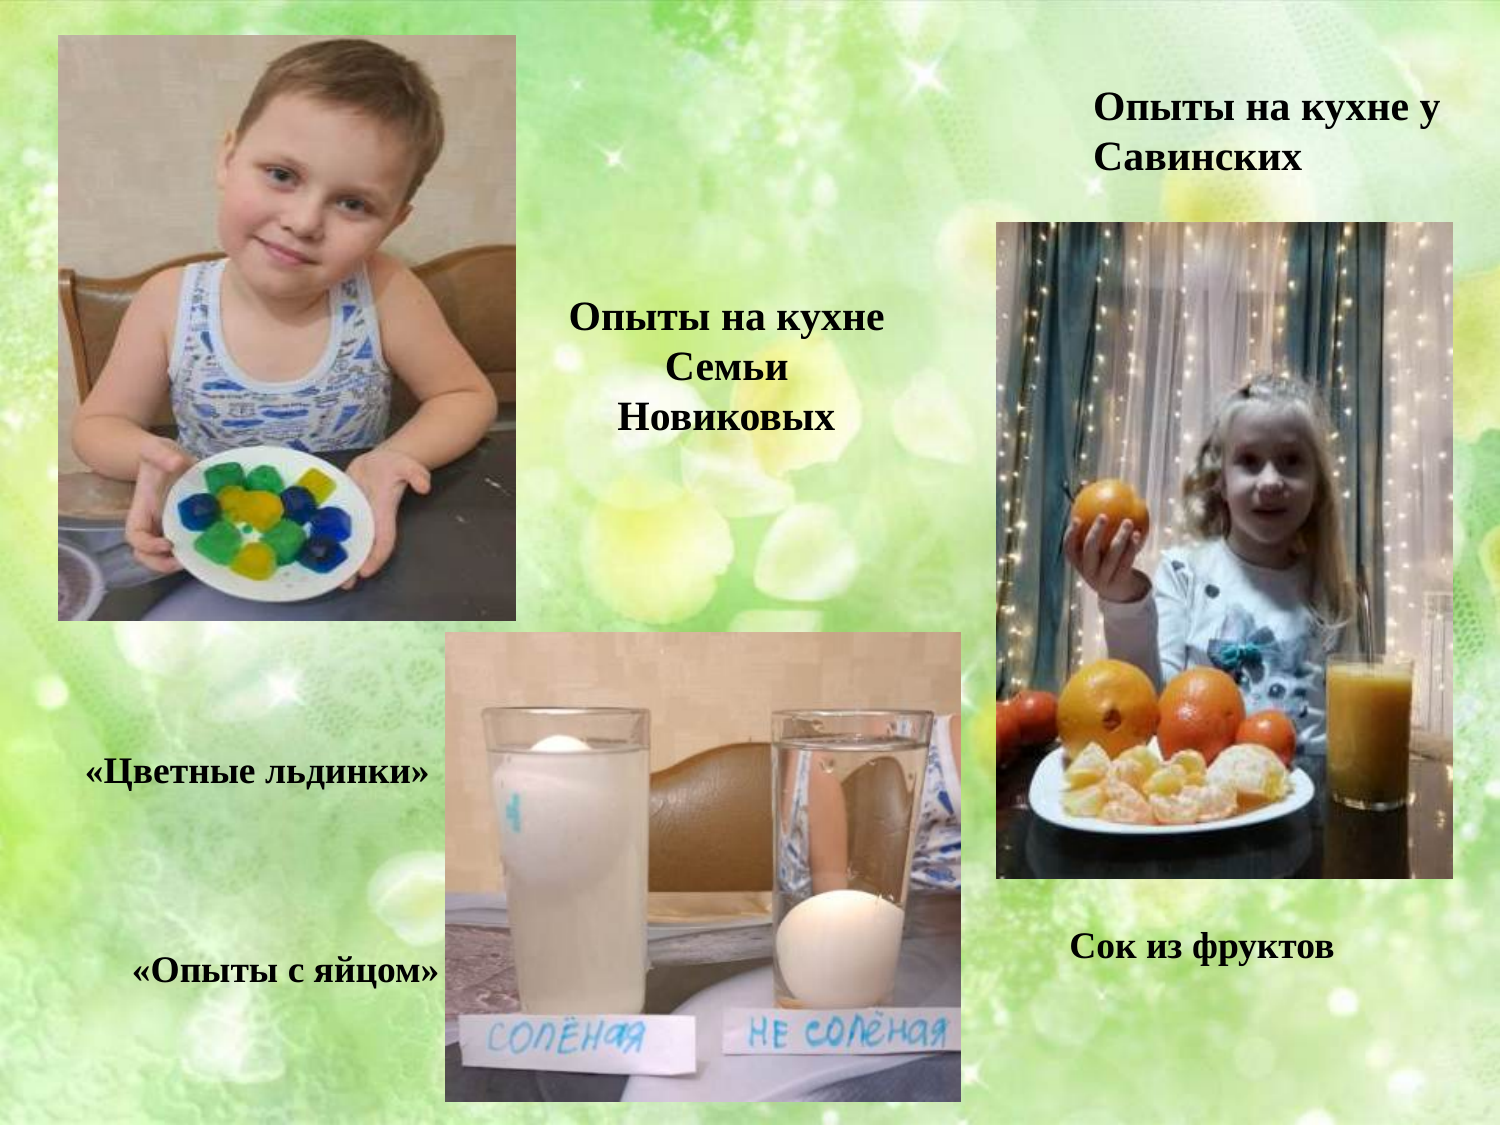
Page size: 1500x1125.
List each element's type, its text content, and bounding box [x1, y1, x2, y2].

text_box «Опыты с яйцом» [117, 937, 440, 998]
text_box Сок из фруктов [1054, 913, 1430, 974]
picture [0, 0, 1500, 1125]
text_box Опыты на кухне у Савинских [1078, 70, 1500, 186]
text_box «Цветные льдинки» [70, 738, 440, 798]
text_box Опыты на кухне Семьи Новиковых [550, 281, 903, 446]
